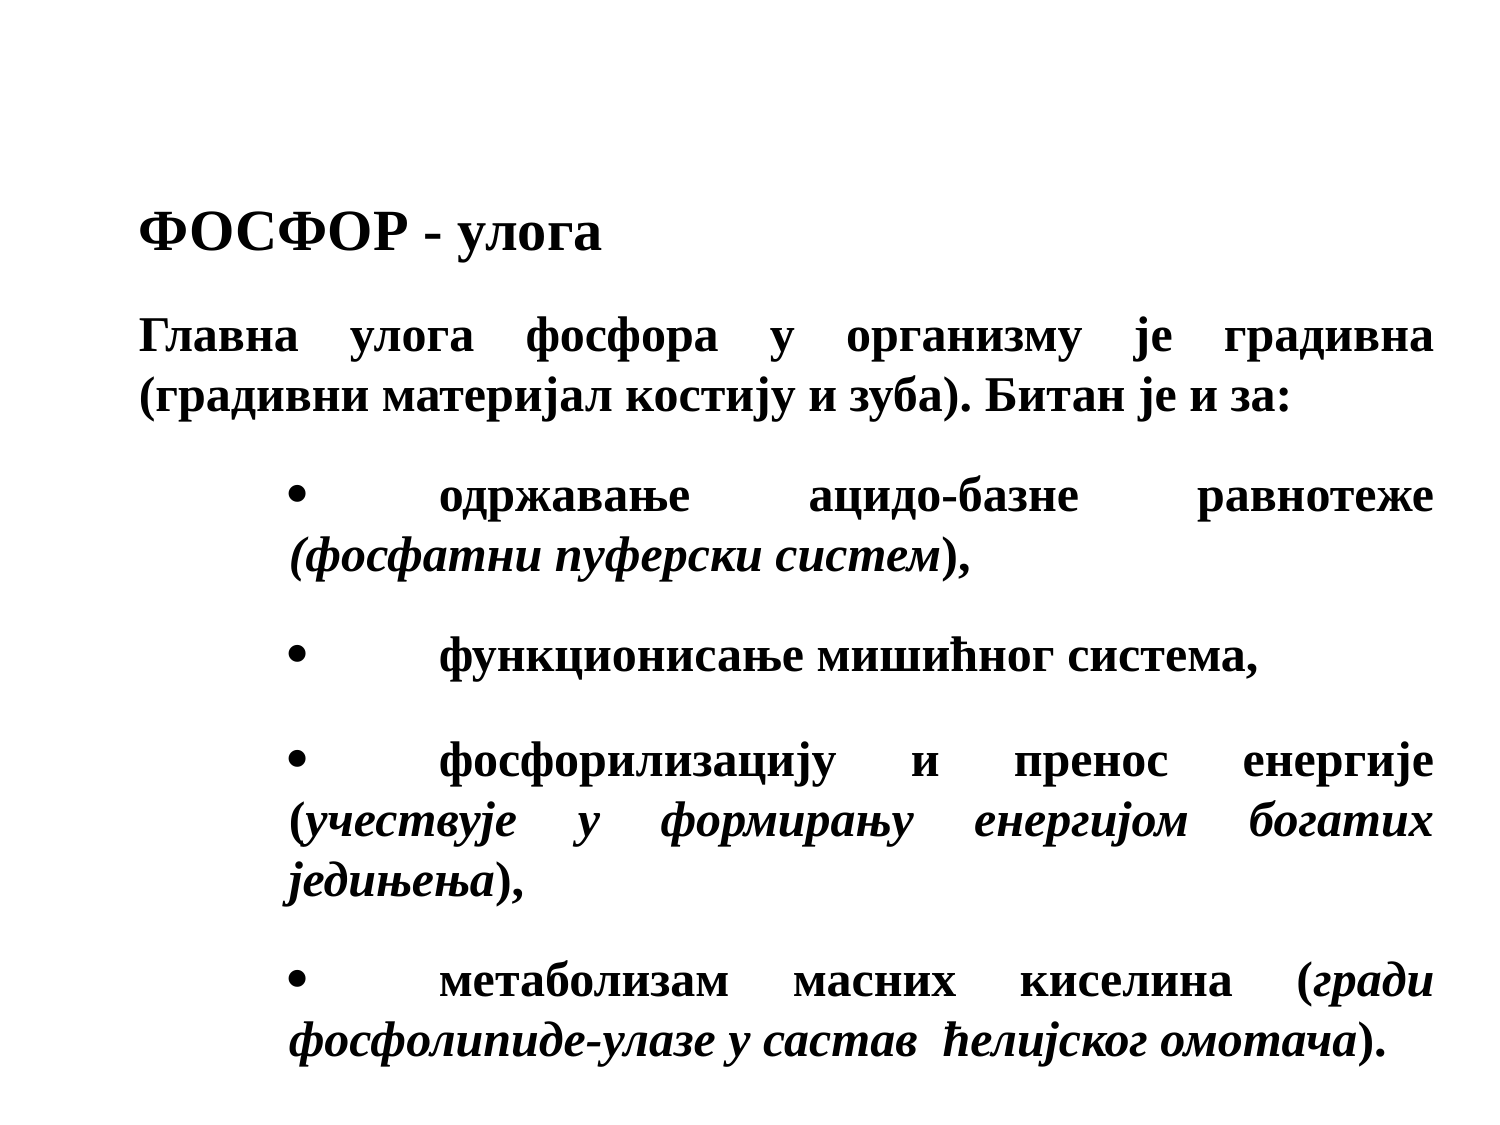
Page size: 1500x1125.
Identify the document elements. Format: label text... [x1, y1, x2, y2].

text_box ФОСФОР - улога Главна улога фосфора у организму је градивна (градивни материјал костију и зуба). Битан је и за: · одржавање ацидо-базне равнотеже (фосфатни пуферски систем), · функционисање мишићног система, · фосфорилизацију и пренос енергије (учествује у формирању енергијом богатих једињења), · метаболизам масних киселина (гради фосфолипиде-улазе у састав ћелијског омотача). [123, 184, 1449, 1074]
